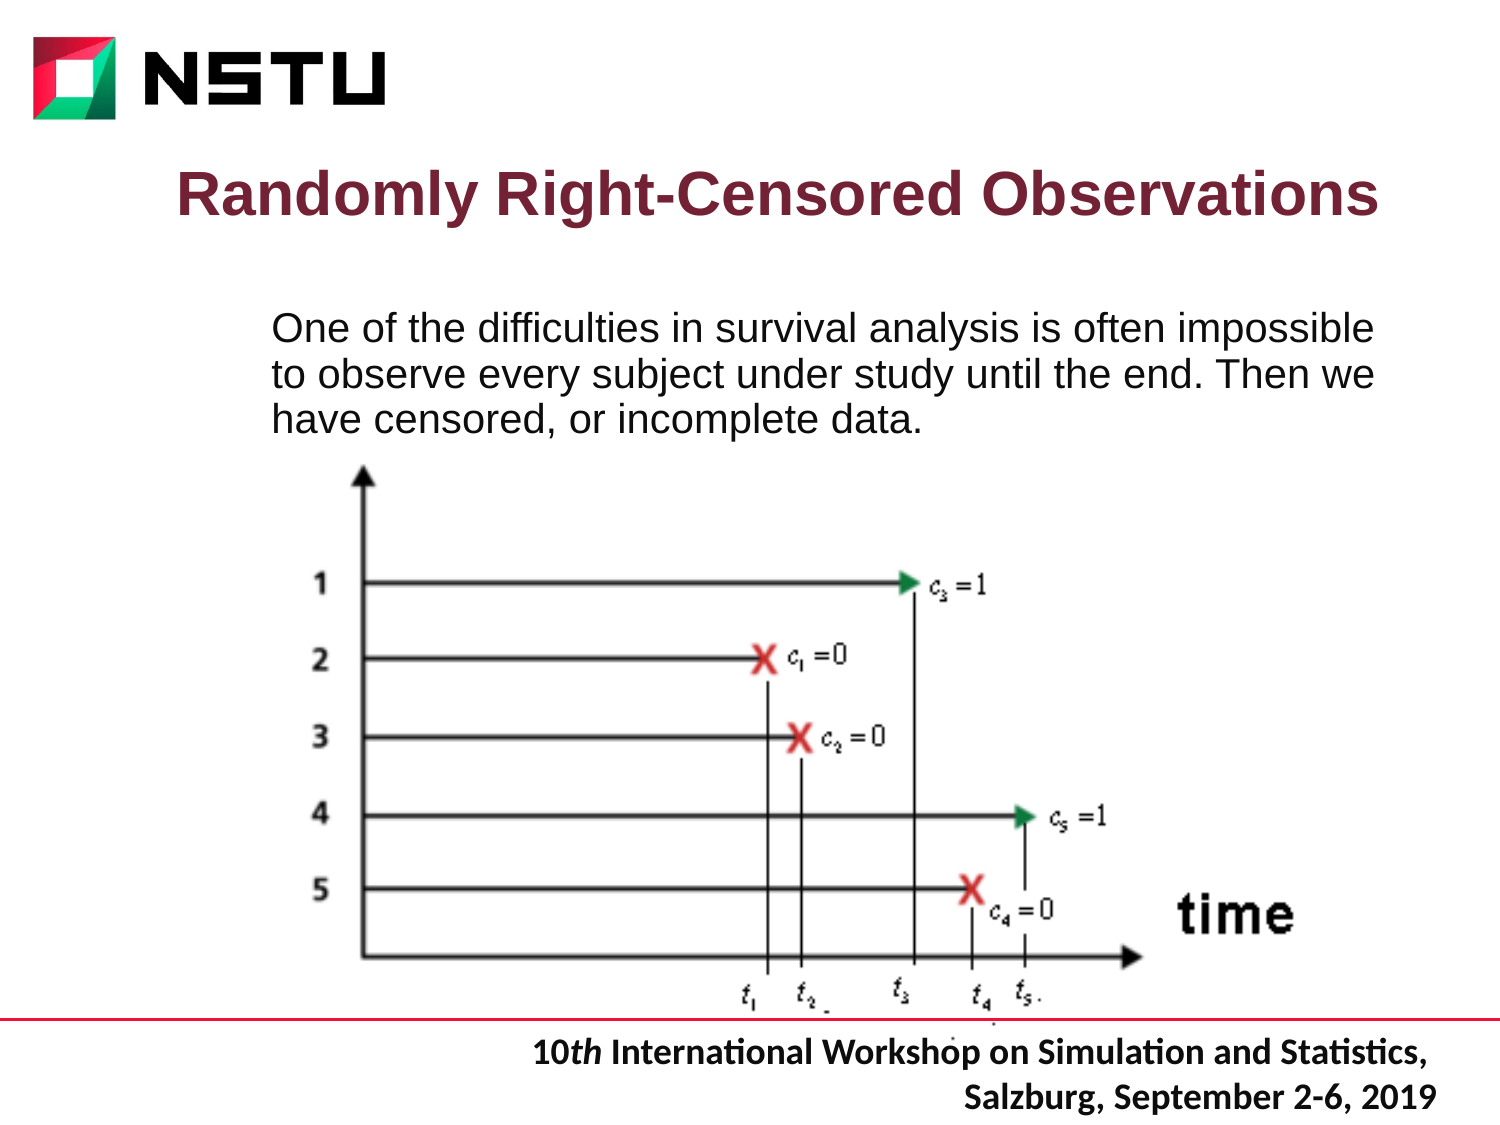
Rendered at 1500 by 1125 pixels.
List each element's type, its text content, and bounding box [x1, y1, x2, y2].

list One of the difficulties in survival analysis is often impossible to observe every subject under study until the end. Then we have censored, or incomplete data. [256, 299, 1397, 1014]
picture [33, 0, 385, 157]
picture [265, 1020, 1361, 1050]
text_box 10th International Workshop on Simulation and Statistics, Salzburg, September 2-6, 2019 [71, 1020, 1453, 1125]
title Randomly Right-Censored Observations [103, 113, 1397, 278]
picture [265, 345, 1361, 1019]
